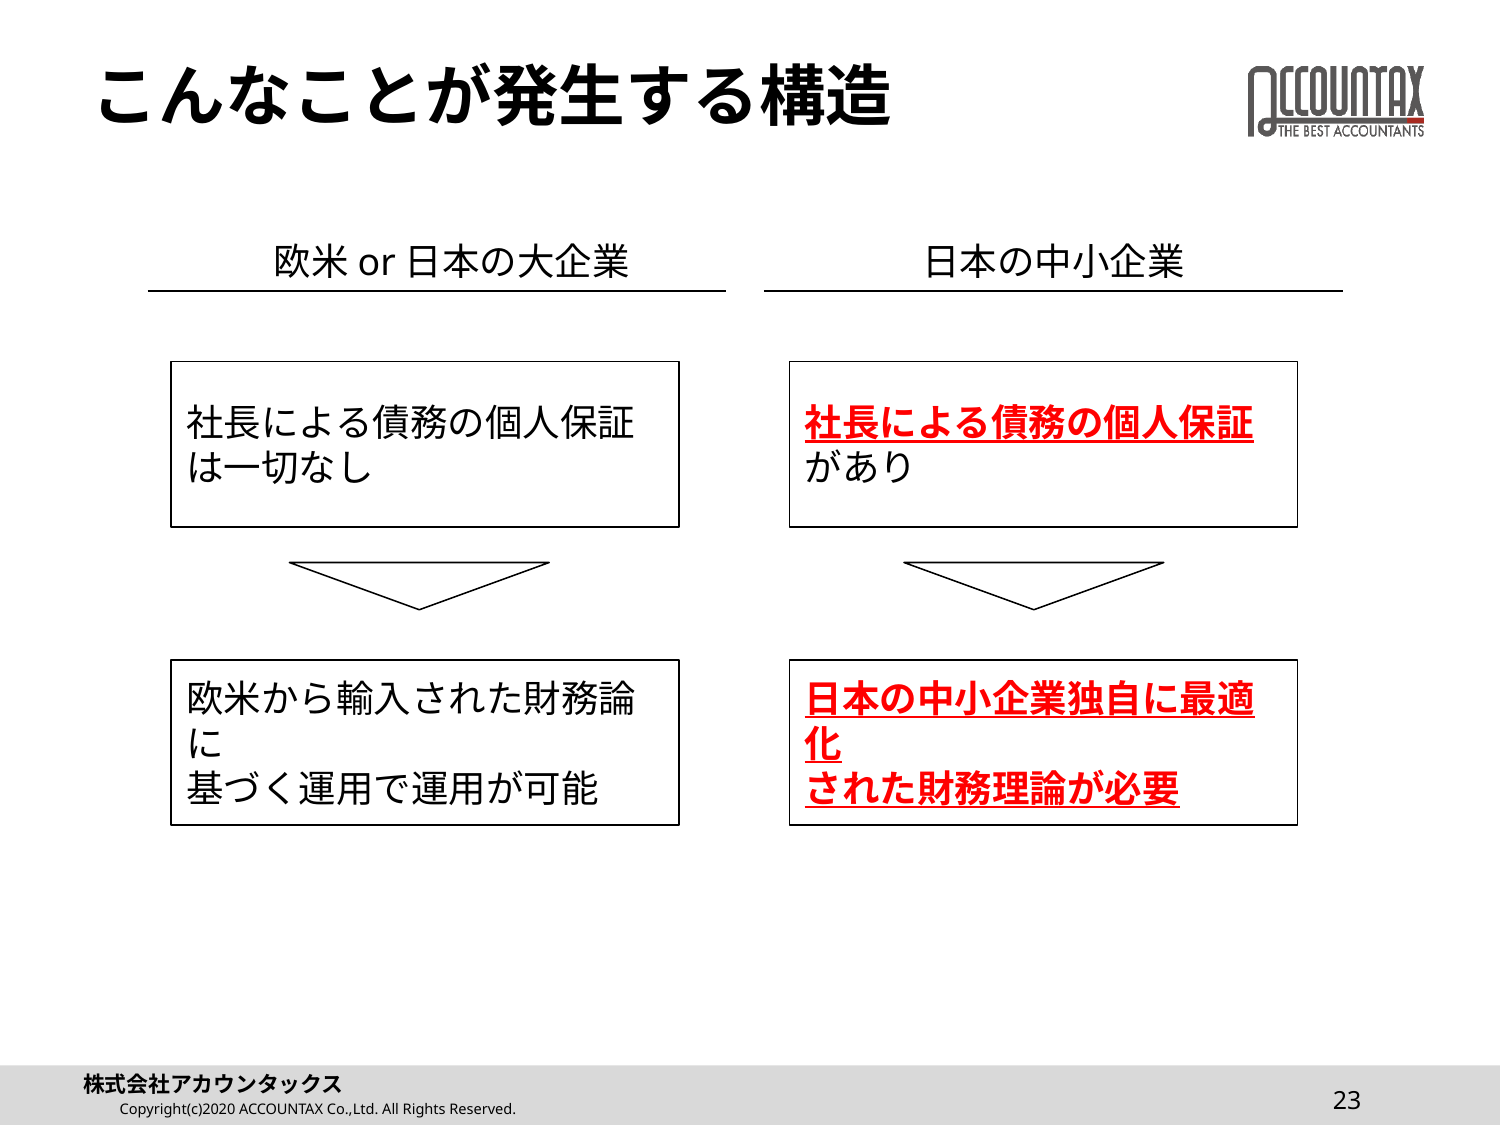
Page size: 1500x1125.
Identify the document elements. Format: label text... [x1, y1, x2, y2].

text_box 欧米or日本の大企業 [258, 230, 645, 290]
text_box 欧米から輸入された財務論に 基づく運用で運用が可能 [171, 659, 680, 826]
text_box 社長による債務の個人保証 があり [789, 361, 1298, 527]
text_box 日本の中小企業 [907, 230, 1200, 290]
text_box [289, 562, 550, 610]
text_box 日本の中小企業独自に最適化 された財務理論が必要 [789, 659, 1298, 826]
title こんなことが発生する構造 [76, 31, 1353, 157]
text_box [903, 562, 1164, 610]
slide_number 23 [1269, 1077, 1425, 1125]
text_box 社長による債務の個人保証 は一切なし [171, 361, 680, 527]
picture [1353, 66, 1424, 137]
